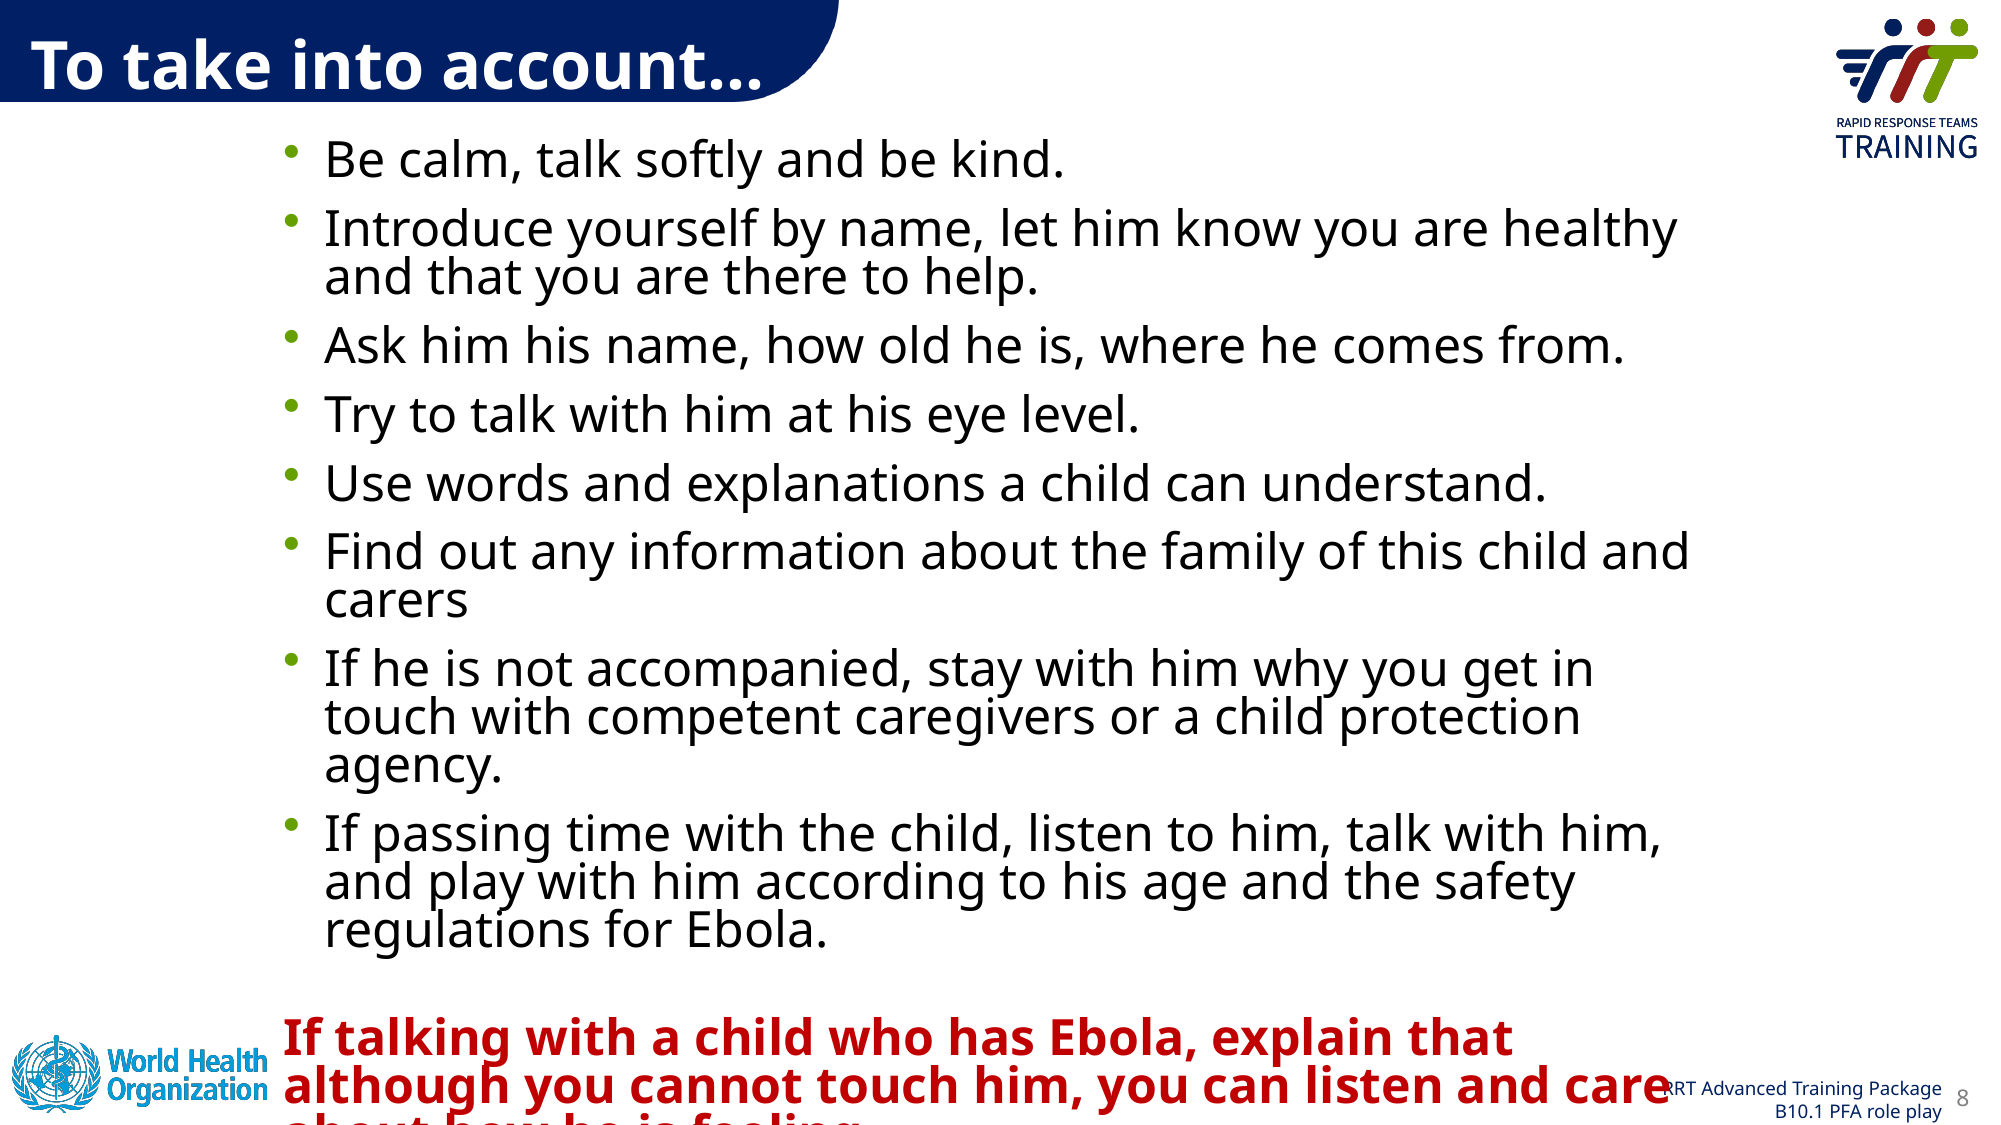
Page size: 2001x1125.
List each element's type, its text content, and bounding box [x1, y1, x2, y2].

text_box To take into account… [22, 15, 1490, 122]
picture [24, 1054, 36, 1087]
picture [12, 1035, 54, 1068]
picture [12, 1083, 48, 1113]
picture [36, 1088, 78, 1105]
picture [22, 1062, 26, 1077]
picture [71, 1053, 90, 1091]
picture [59, 1035, 267, 1113]
picture [1835, 19, 1978, 167]
picture [46, 1056, 54, 1062]
picture [50, 1108, 62, 1113]
picture [34, 1054, 43, 1078]
picture [0, 0, 839, 102]
picture [40, 1062, 47, 1070]
picture [30, 1083, 37, 1091]
list Be calm, talk softly and be kind. Introduce yourself by name, let him know you are healthy and that you are there to help. Ask him his name, how old he is, where he comes from. Try to talk with him at his eye level. Use words and explanations a child can understand. Find out any information about the family of this child and carers If he is not accompanied, stay with him why you get in touch with competent caregivers or a child protection agency. If passing time with the child, listen to him, talk with him, and play with him according to his age and the safety regulations for Ebola. If talking with a child who has Ebola, explain that although you cannot touch him, you can listen and care about how he is feeling. [275, 131, 1725, 994]
